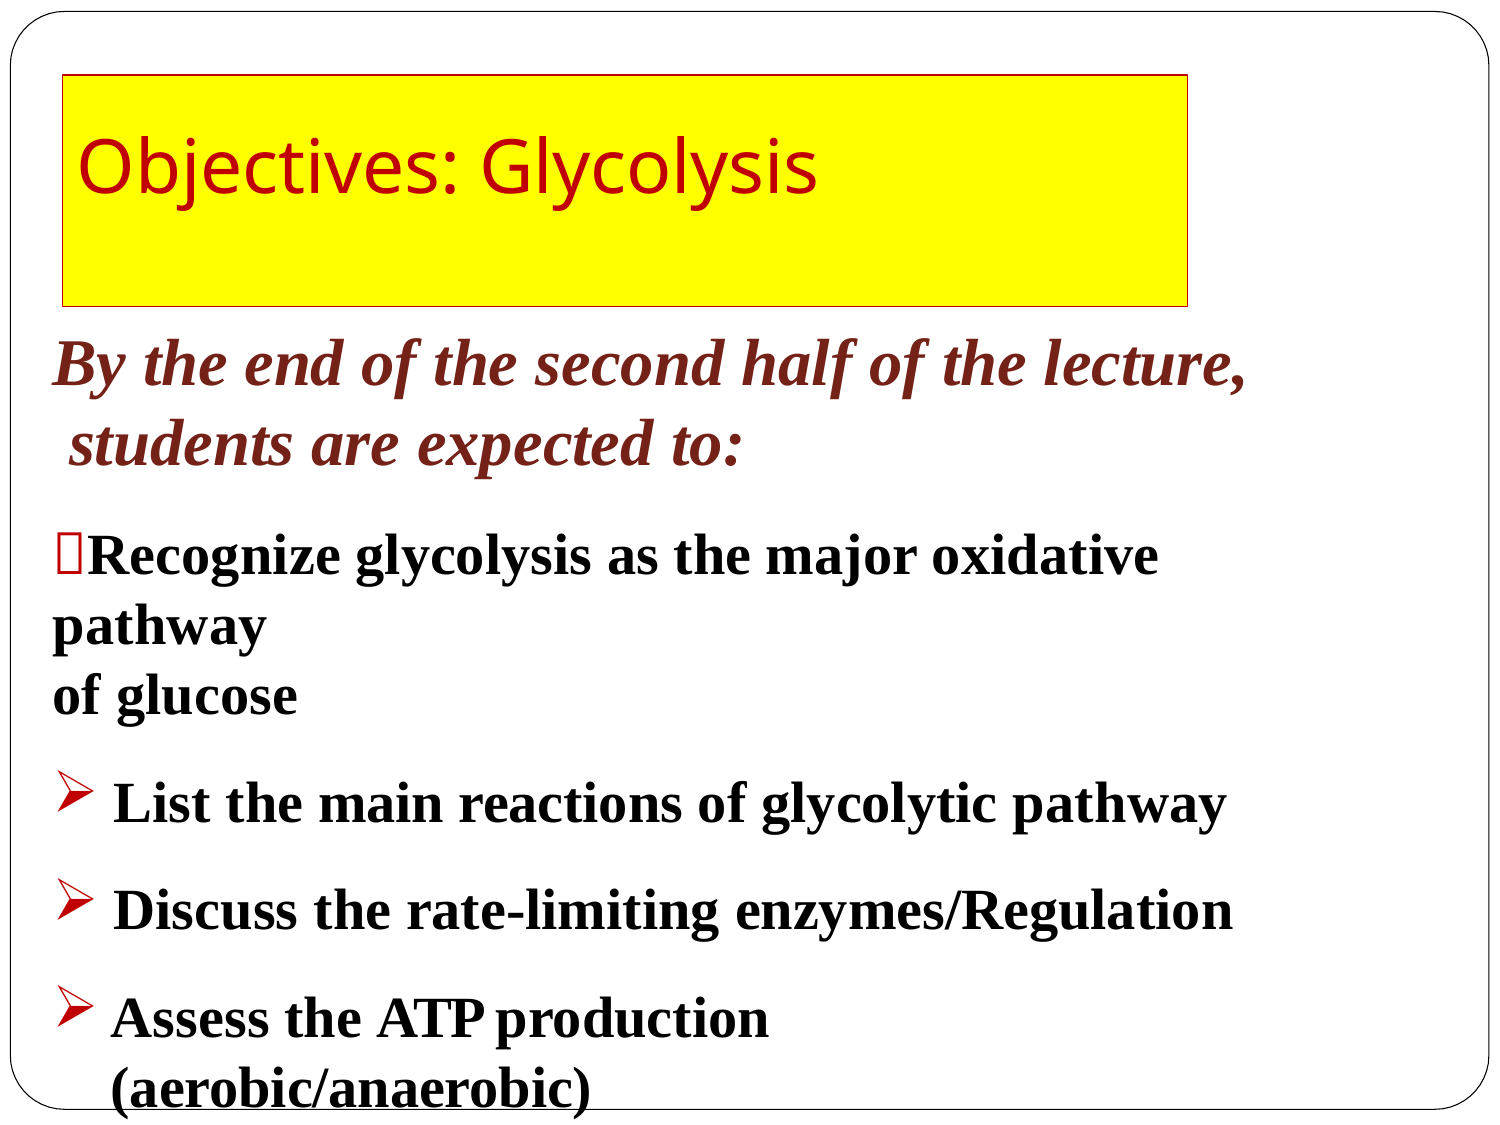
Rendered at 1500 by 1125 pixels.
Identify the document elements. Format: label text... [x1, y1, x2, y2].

title Objectives: Glycolysis [62, 75, 1188, 307]
text_box By the end of the second half of the lecture, students are expected to: Recognize glycolysis as the major oxidative pathway of glucose List the main reactions of glycolytic pathway Discuss the rate-limiting enzymes/Regulation Assess the ATP production (aerobic/anaerobic) Define pyruvate kinase deficiency hemolytic anemia [50, 318, 1422, 1125]
